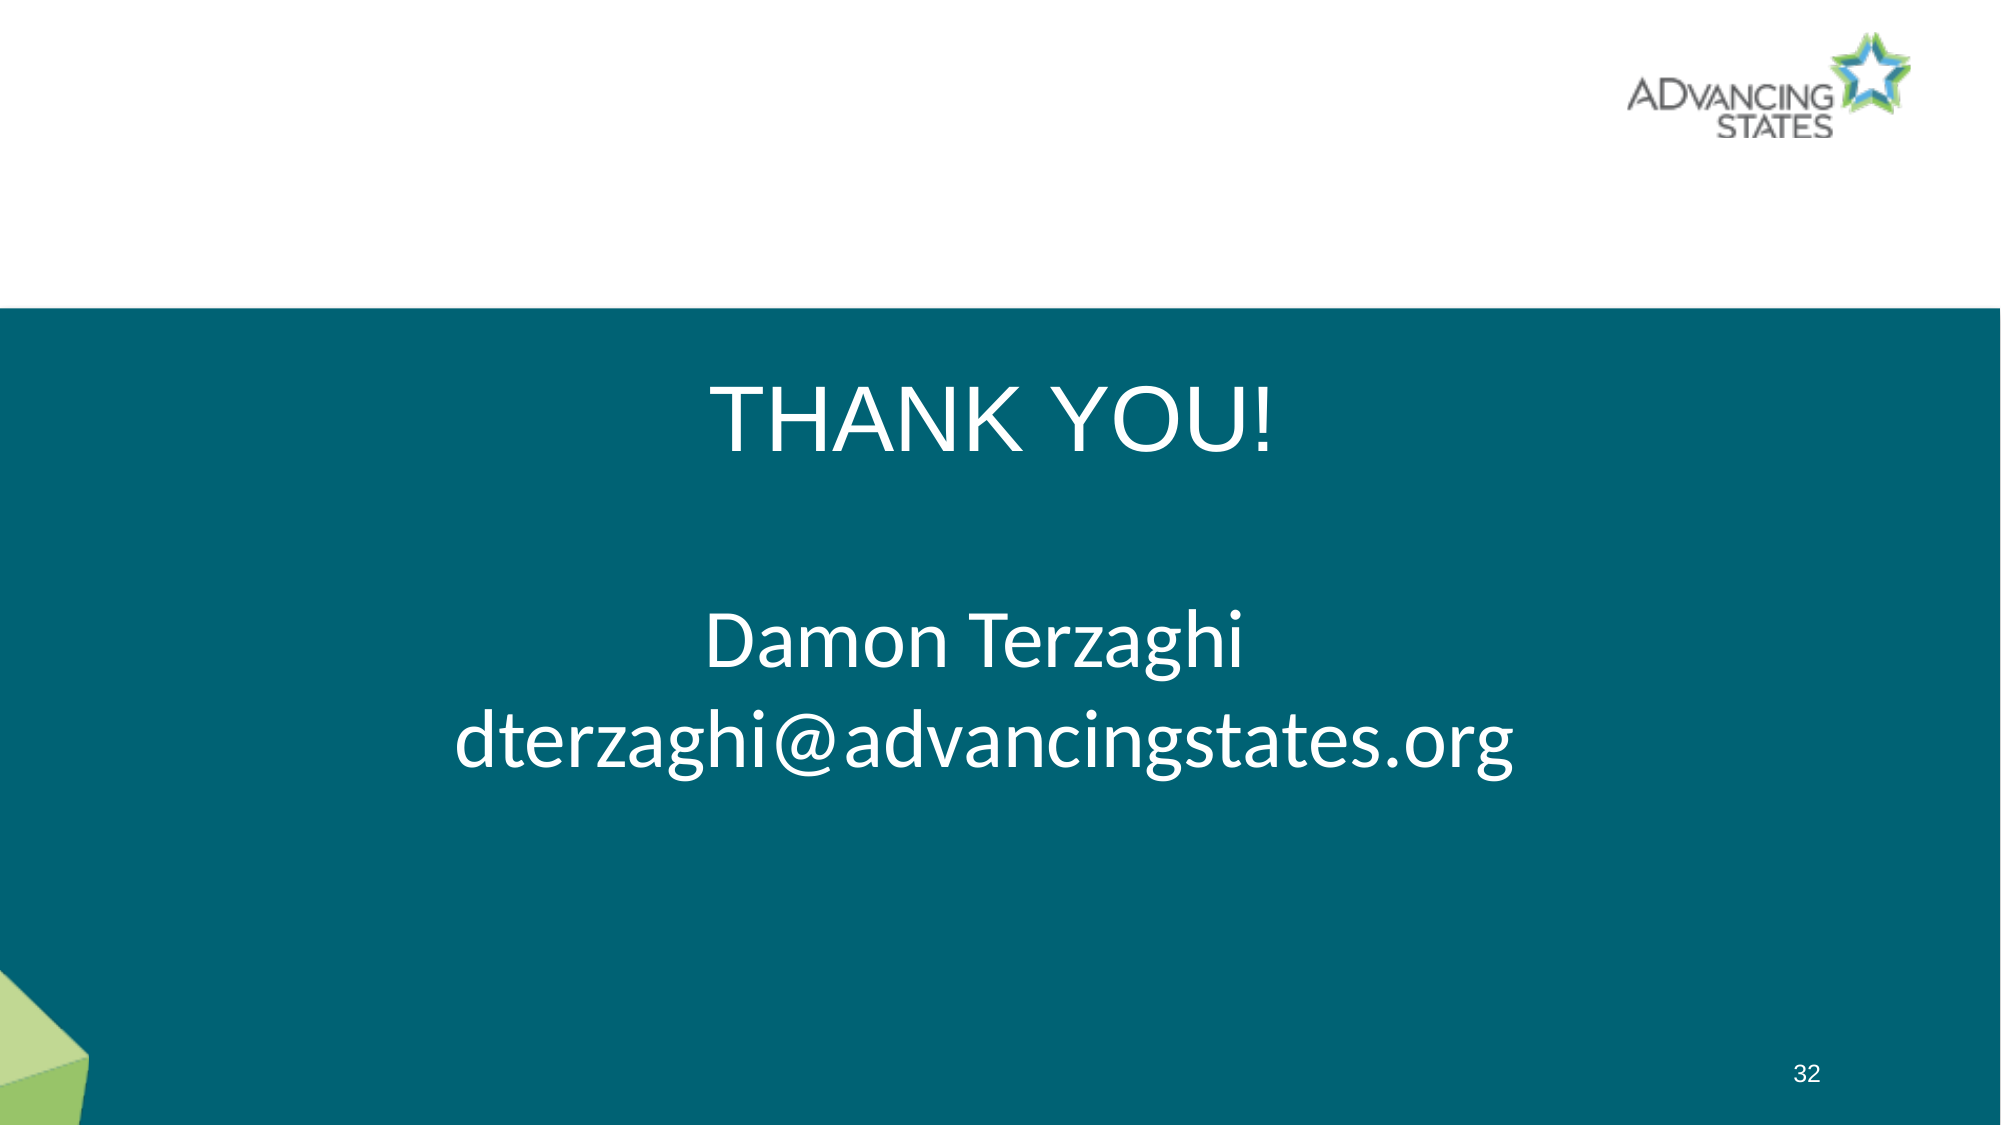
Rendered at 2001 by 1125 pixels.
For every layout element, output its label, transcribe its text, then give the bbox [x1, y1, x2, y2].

title THANK YOU! [150, 349, 1837, 576]
text_box Damon Terzaghi dterzaghi@advancingstates.org [30, 576, 1940, 792]
slide_number 32 [1359, 1042, 1837, 1103]
